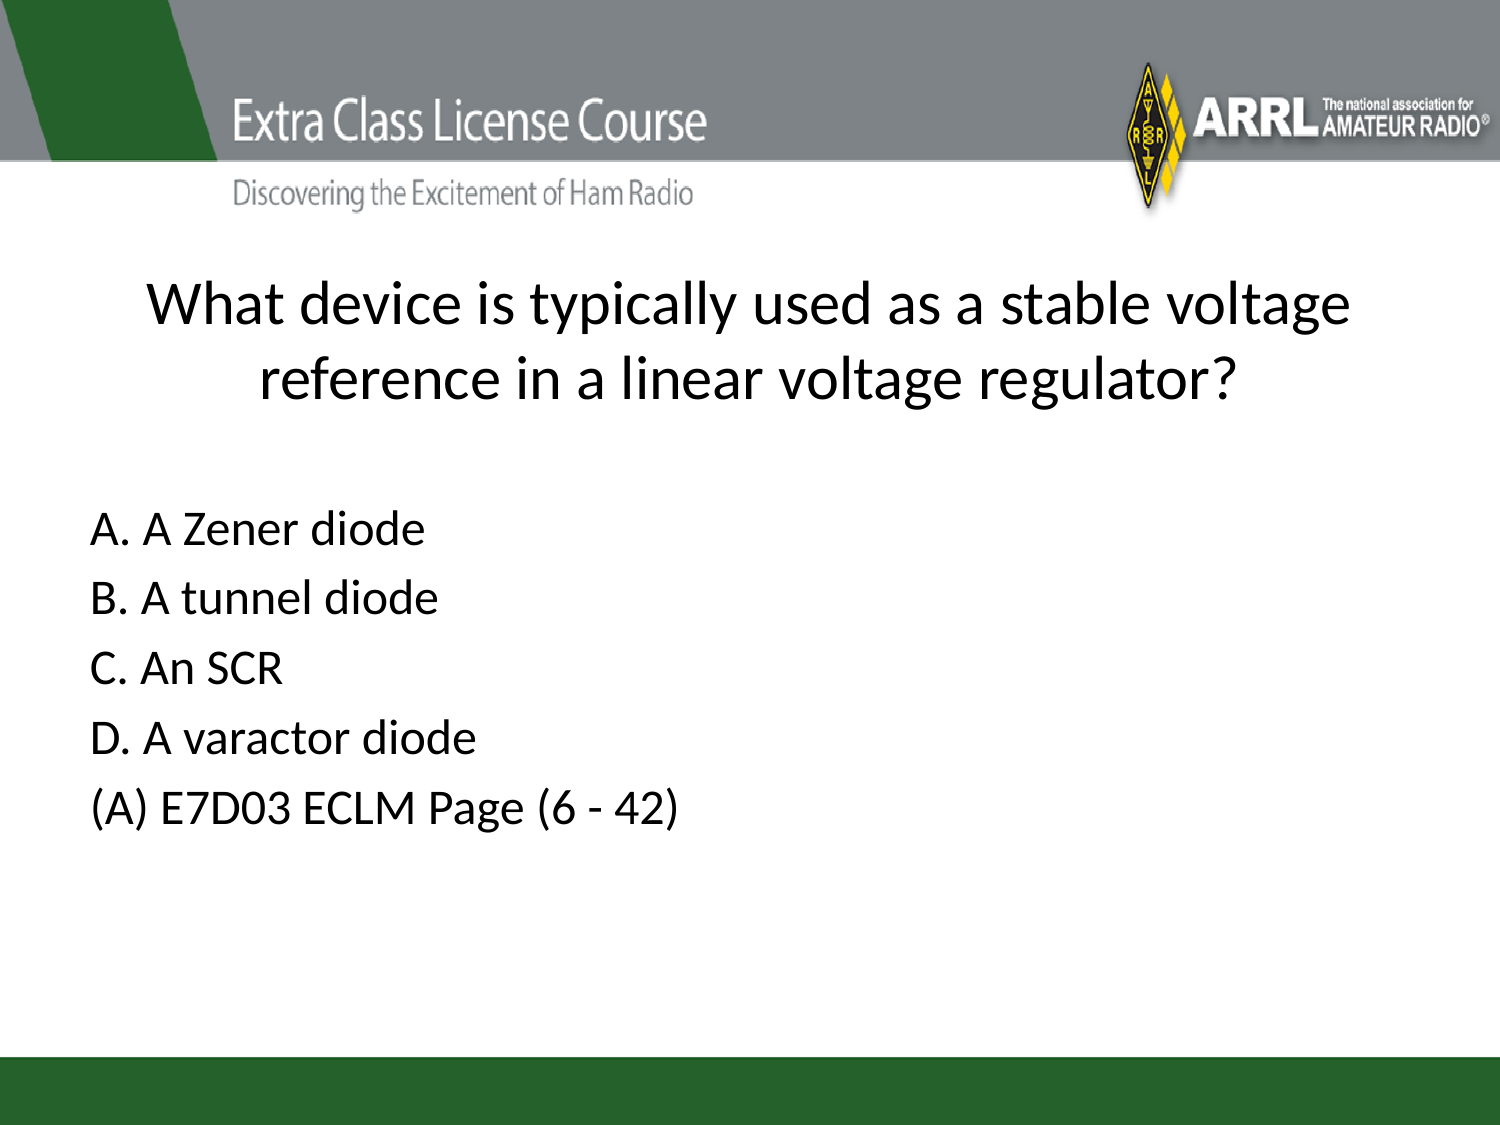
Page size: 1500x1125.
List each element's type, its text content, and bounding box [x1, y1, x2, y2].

list A. A Zener diode B. A tunnel diode C. An SCR D. A varactor diode (A) E7D03 ECLM Page (6 - 42) [75, 487, 1425, 1005]
title What device is typically used as a stable voltage reference in a linear voltage regulator? [75, 254, 1425, 435]
picture [0, 0, 1500, 1125]
